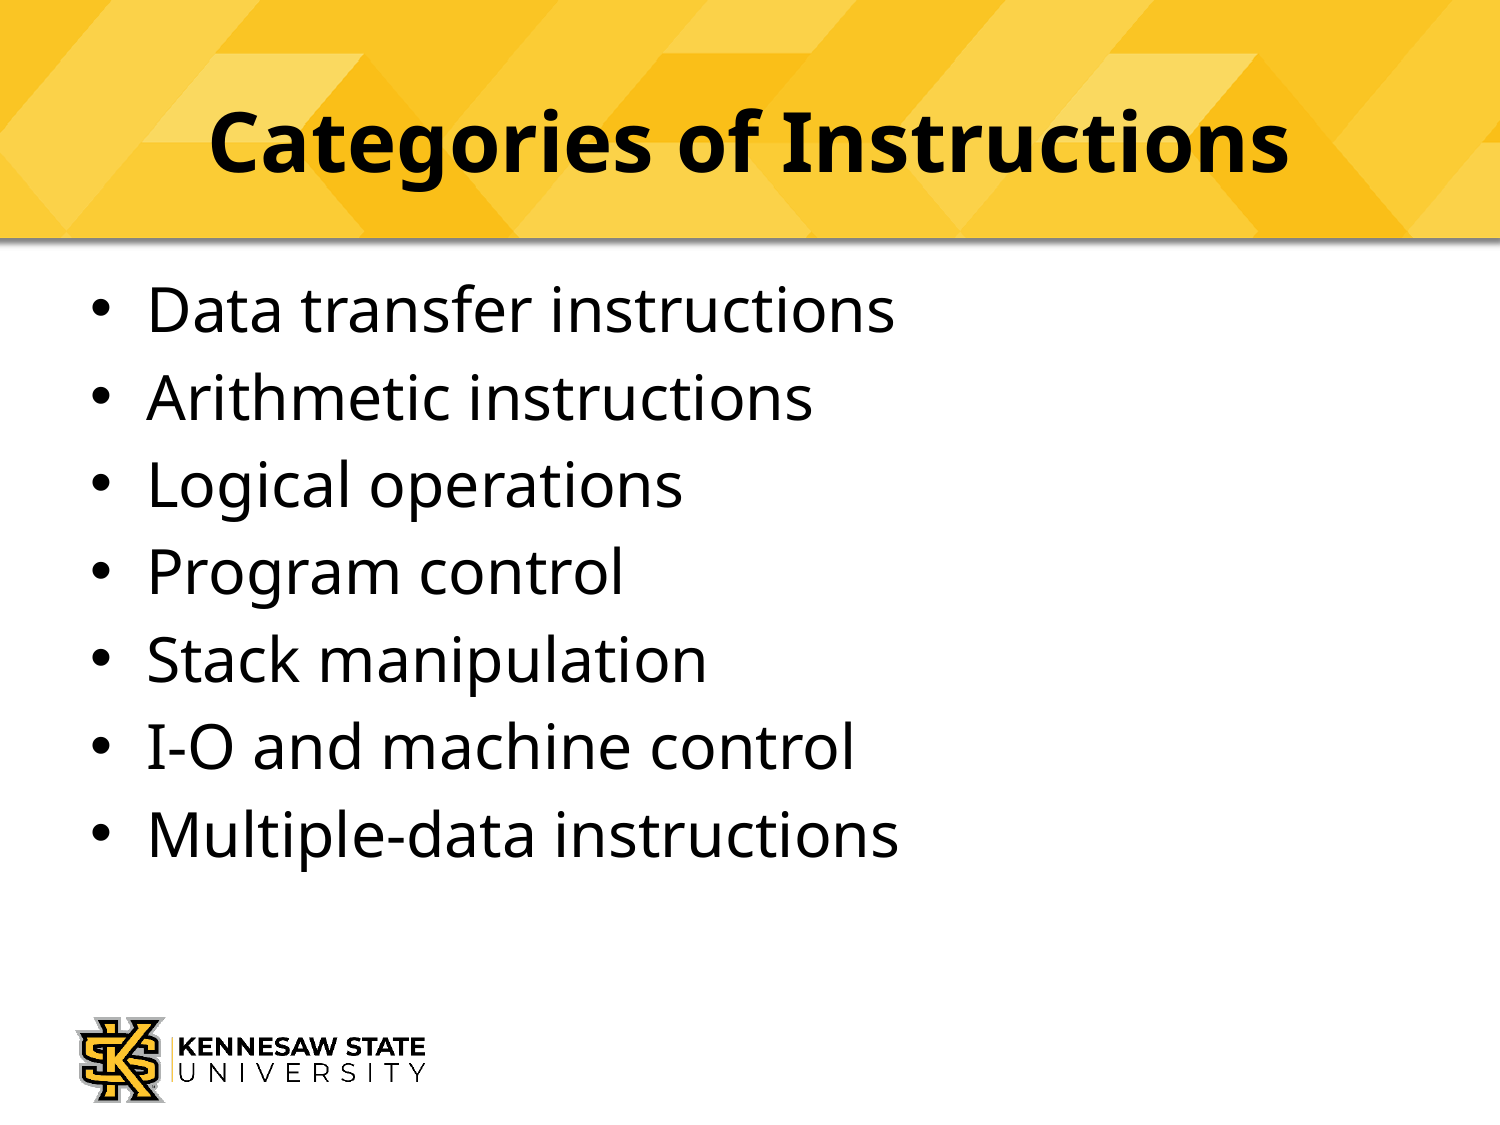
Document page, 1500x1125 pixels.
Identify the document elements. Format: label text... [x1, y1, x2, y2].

list Data transfer instructions Arithmetic instructions Logical operations Program control Stack manipulation I-O and machine control Multiple-data instructions [75, 262, 1425, 1005]
title Categories of Instructions [75, 45, 1425, 233]
picture [75, 1017, 425, 1103]
picture [0, 0, 1500, 251]
